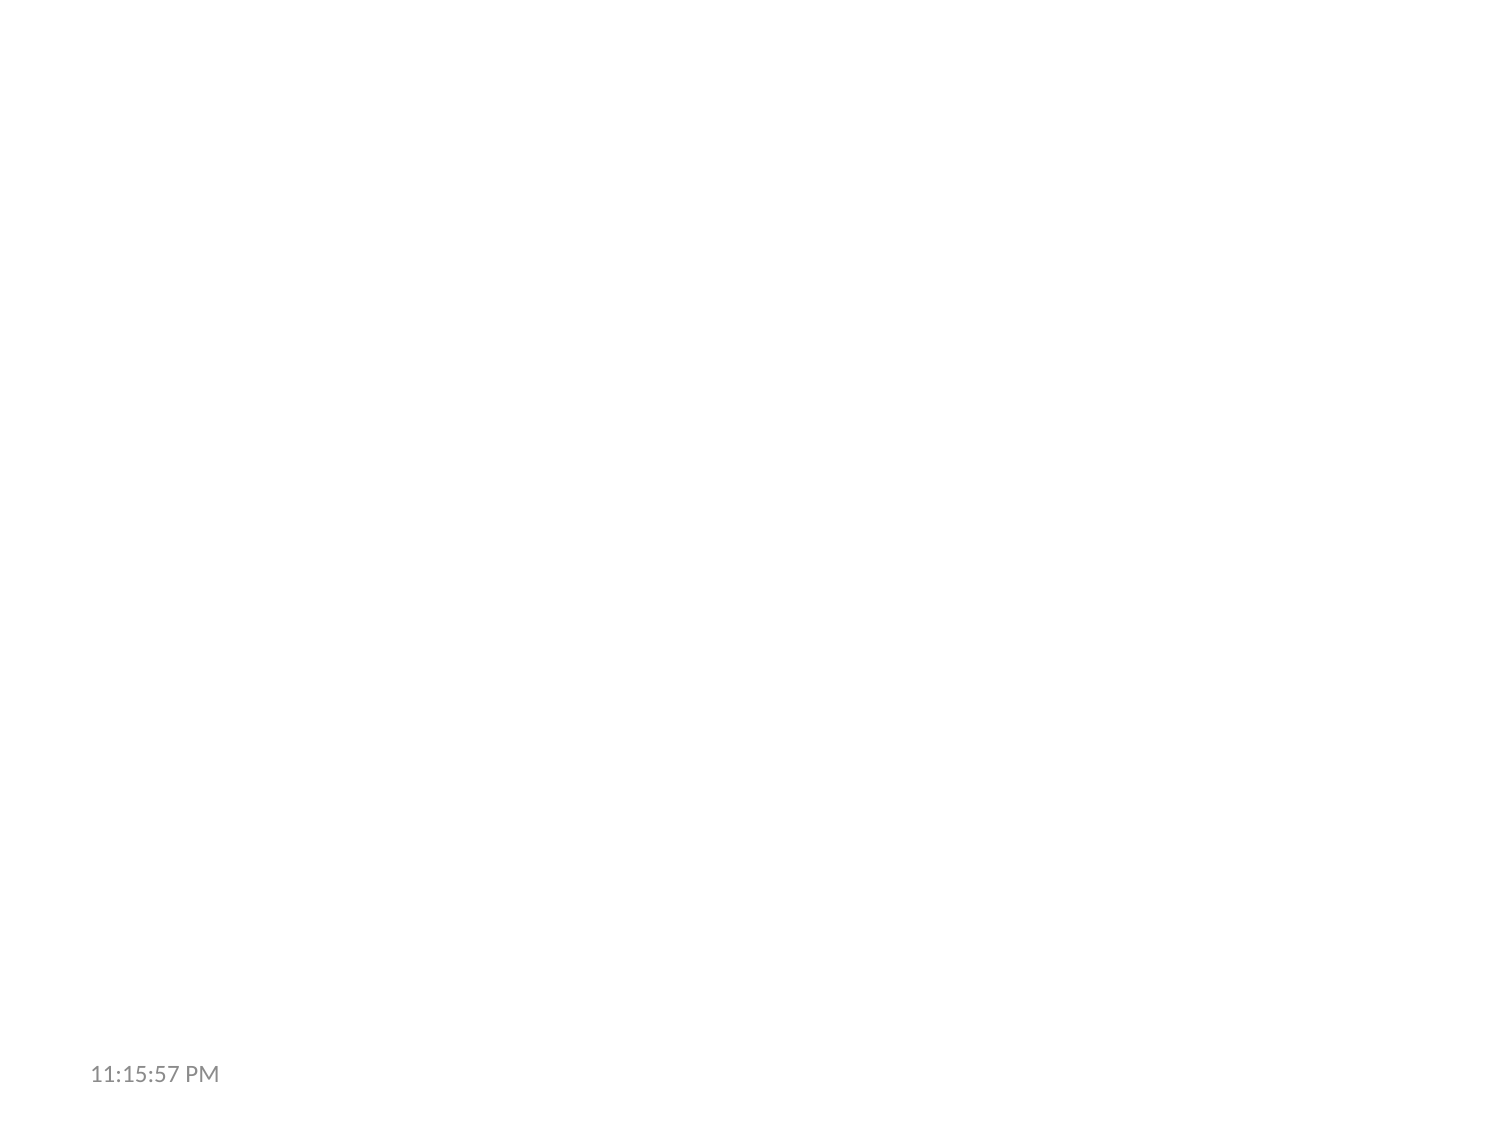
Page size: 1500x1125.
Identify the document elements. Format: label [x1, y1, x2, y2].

slide_number [75, 1042, 425, 1103]
